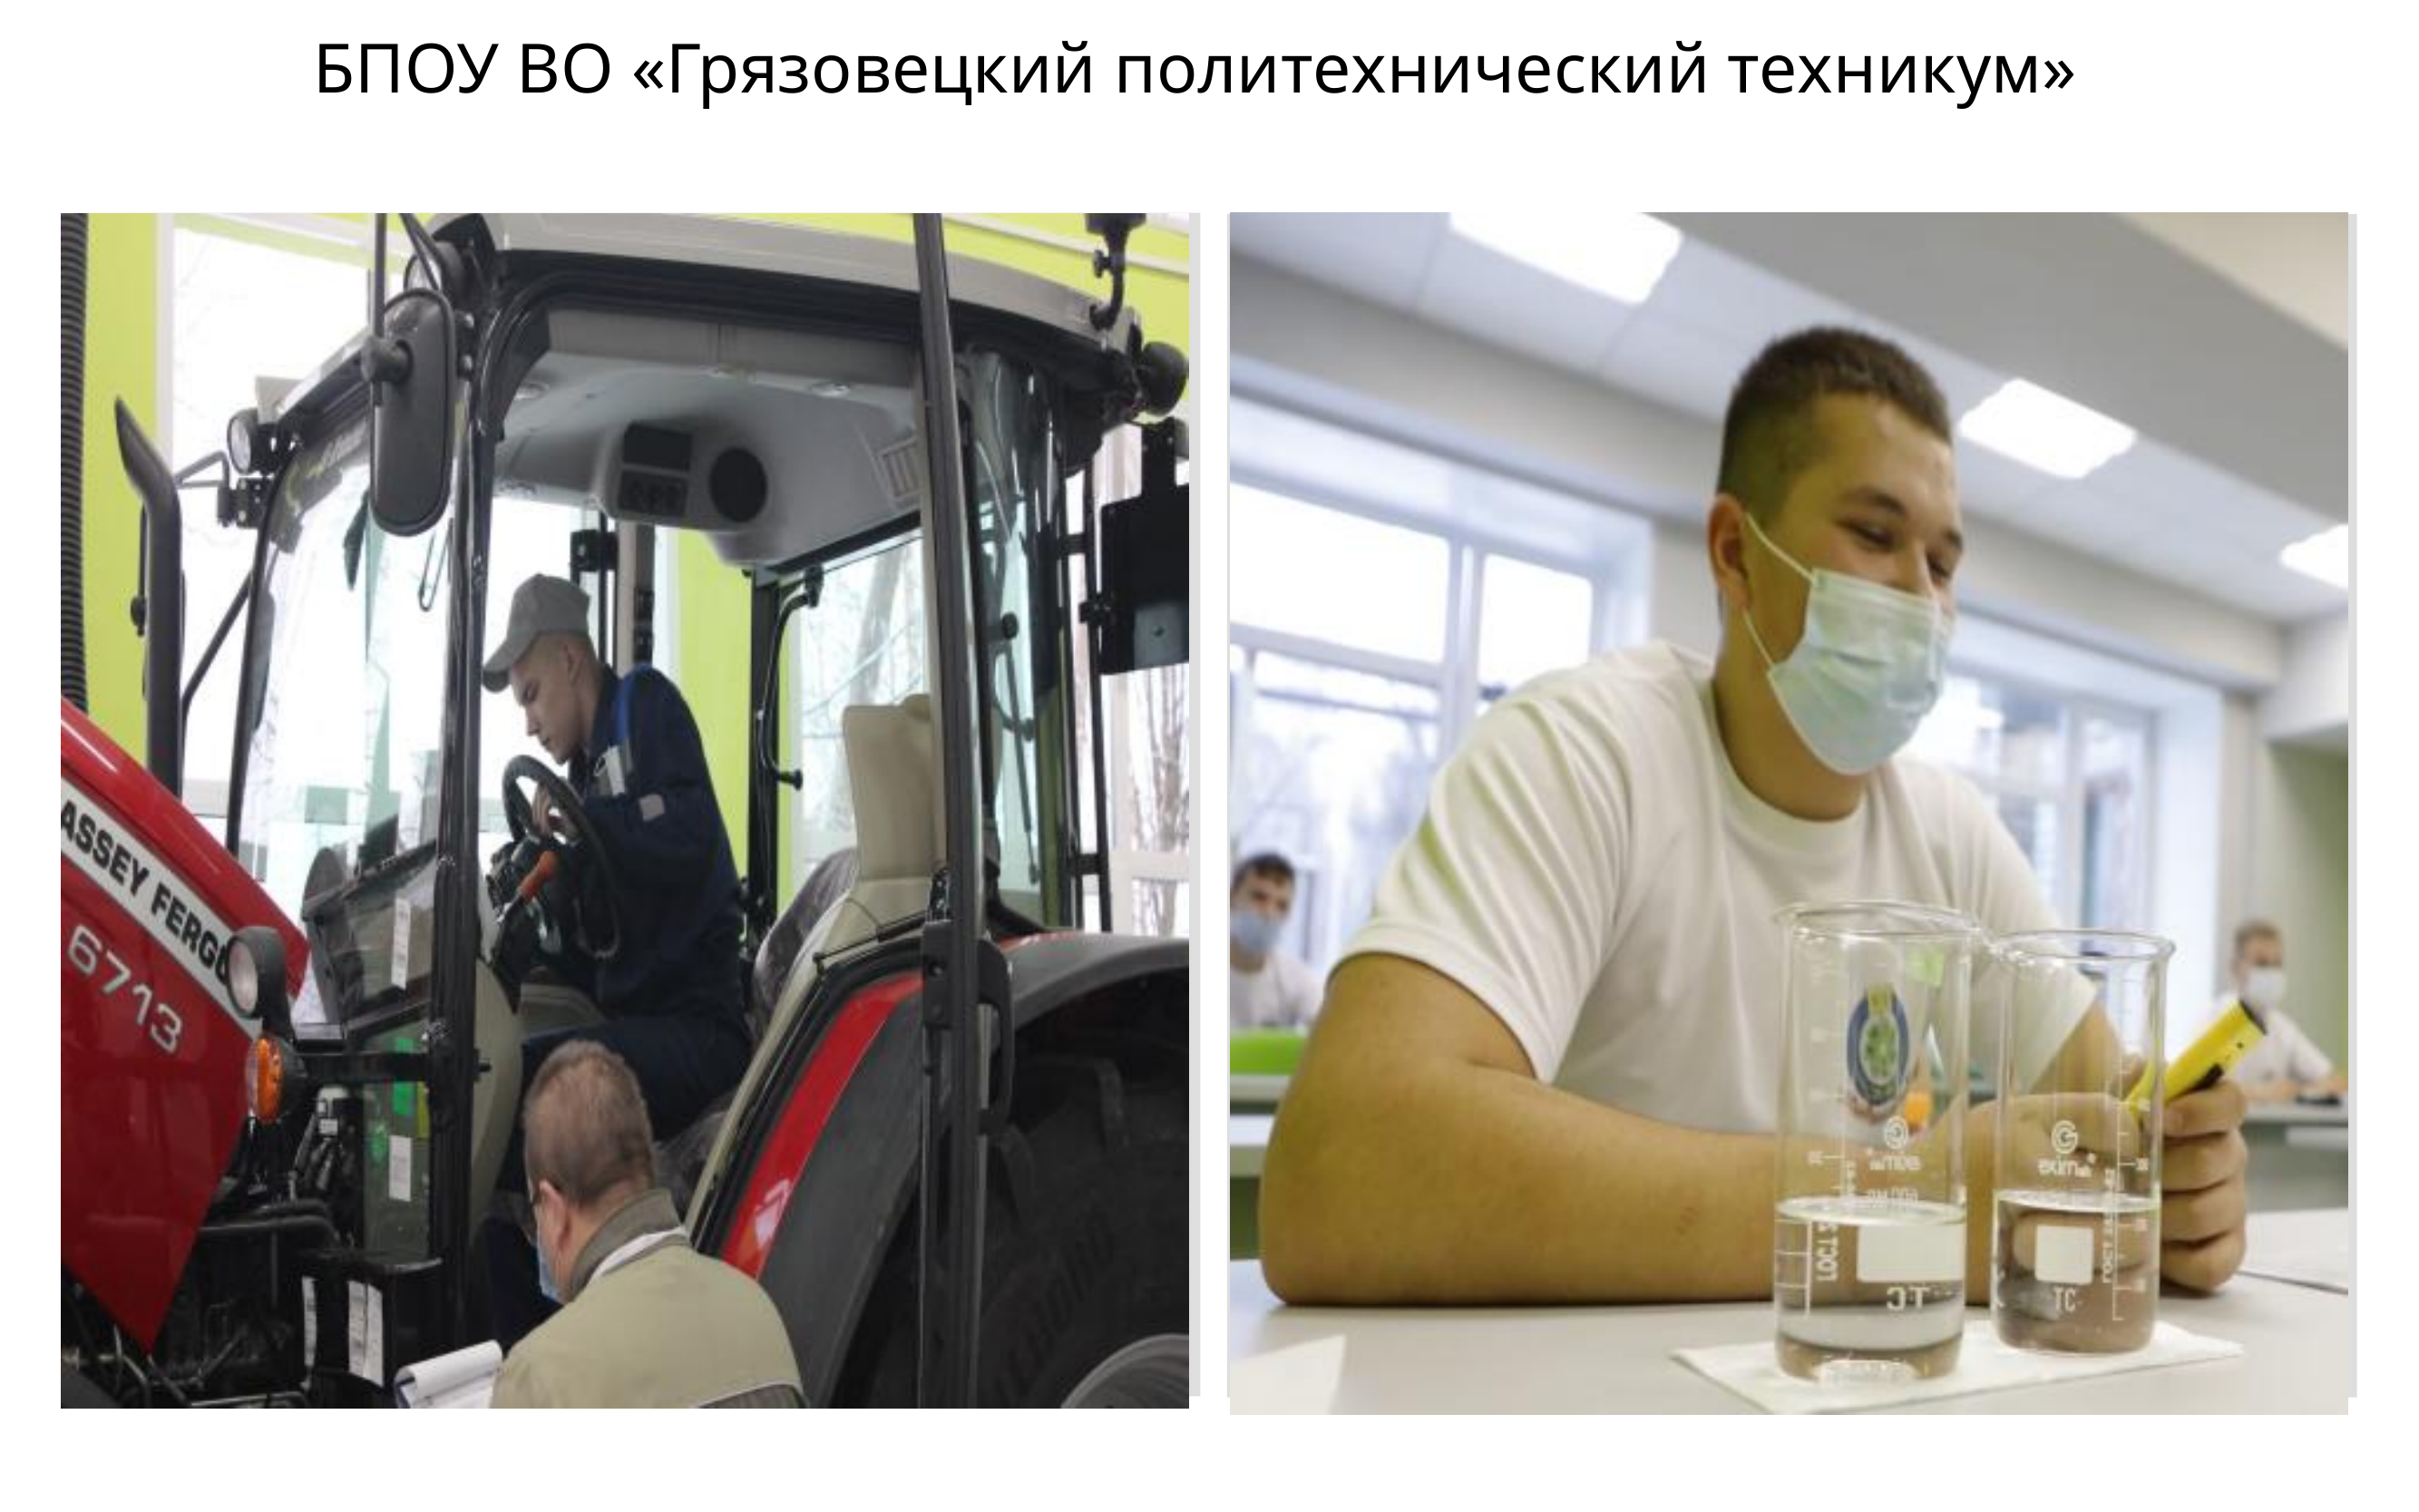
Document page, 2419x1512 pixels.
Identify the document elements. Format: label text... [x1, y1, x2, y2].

picture [61, 213, 1189, 1409]
picture [1229, 212, 2349, 1415]
text_box ФОТОГРАФИИ РАБОТАЮЩИХ ОБУЧАЮЩИХСЯ [1220, 1264, 1225, 1406]
title БПОУ ВО «Грязовецкий политехнический техникум» [58, 47, 2351, 303]
text_box [2349, 213, 2357, 1398]
text_box [1194, 303, 1201, 1397]
